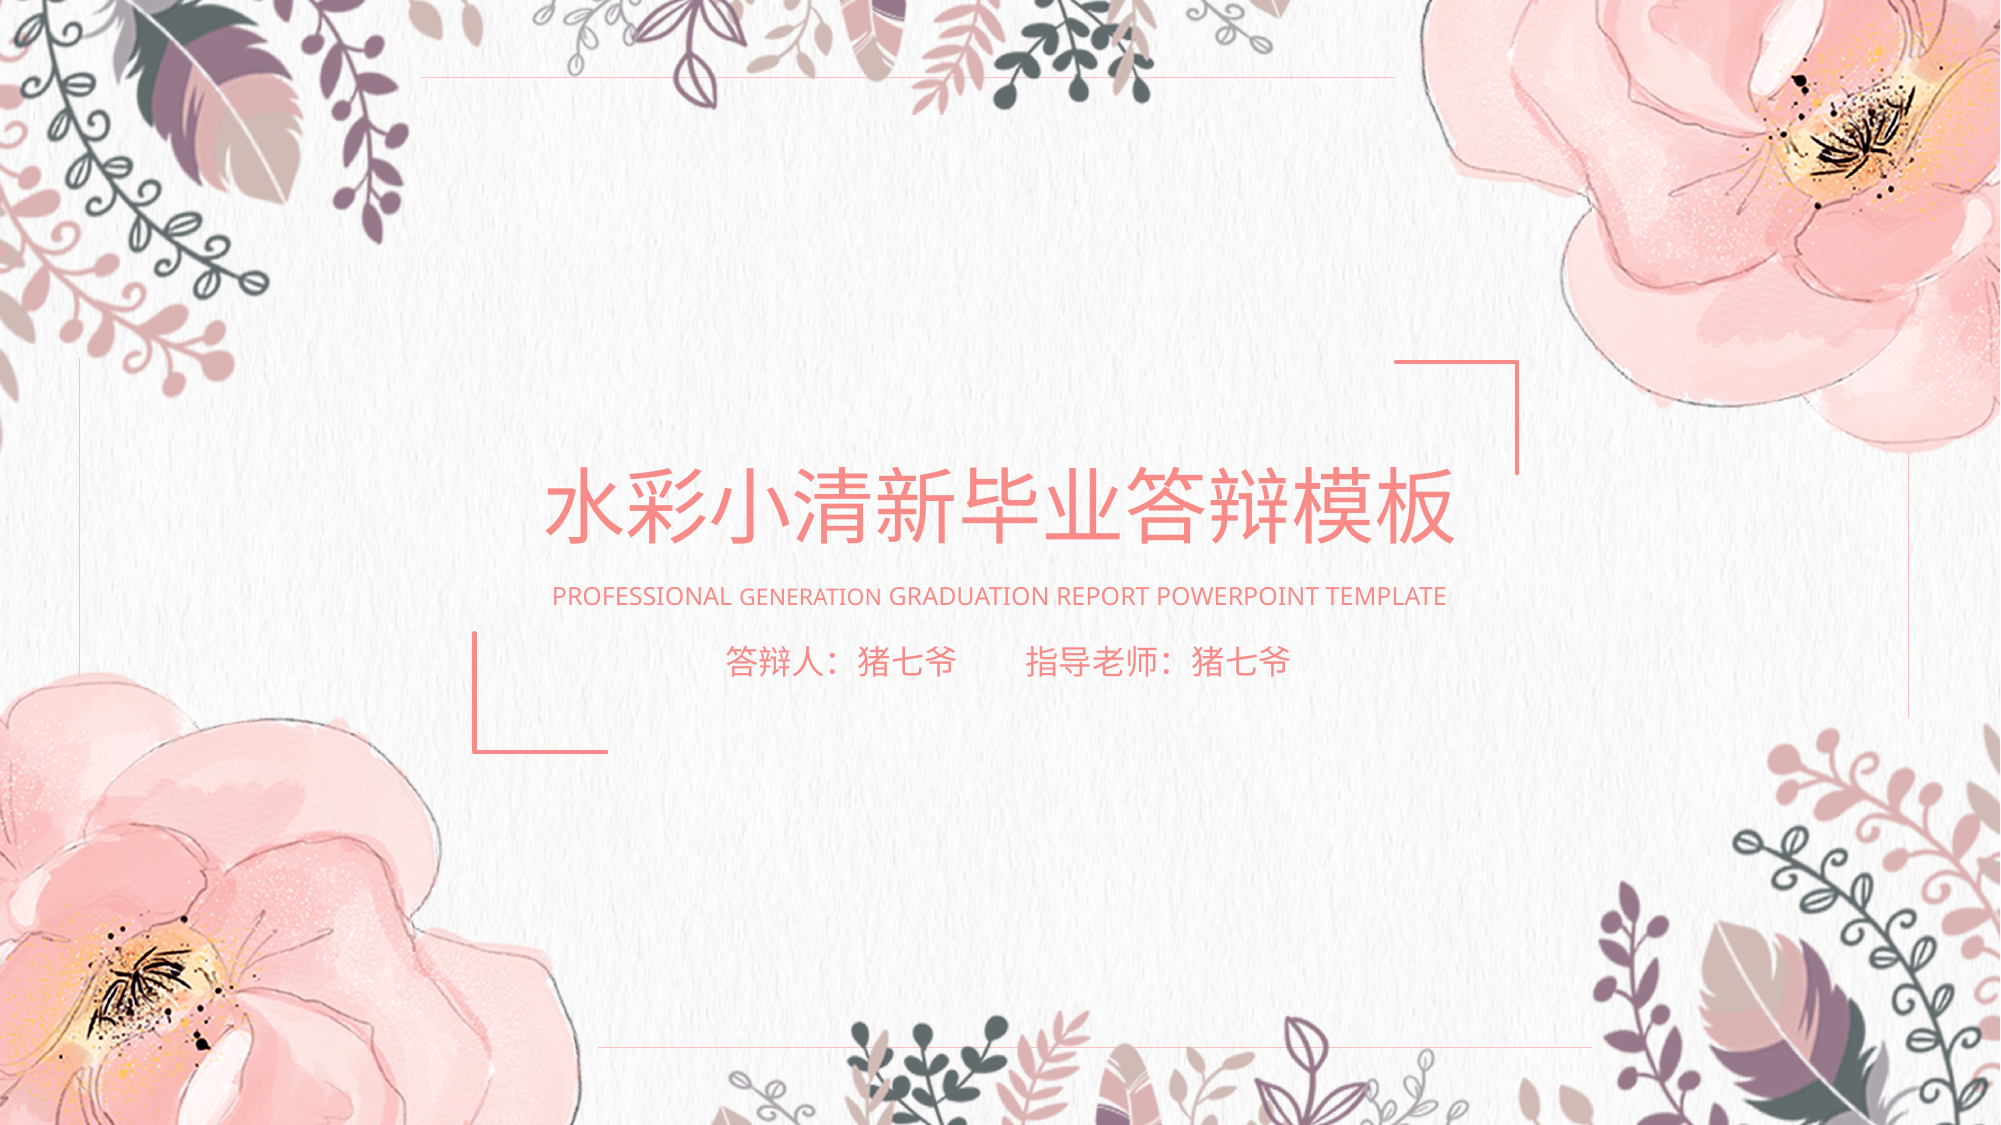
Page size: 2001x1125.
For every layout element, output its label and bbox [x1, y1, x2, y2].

text_box [689, 630, 1311, 692]
picture [0, 0, 2000, 1125]
